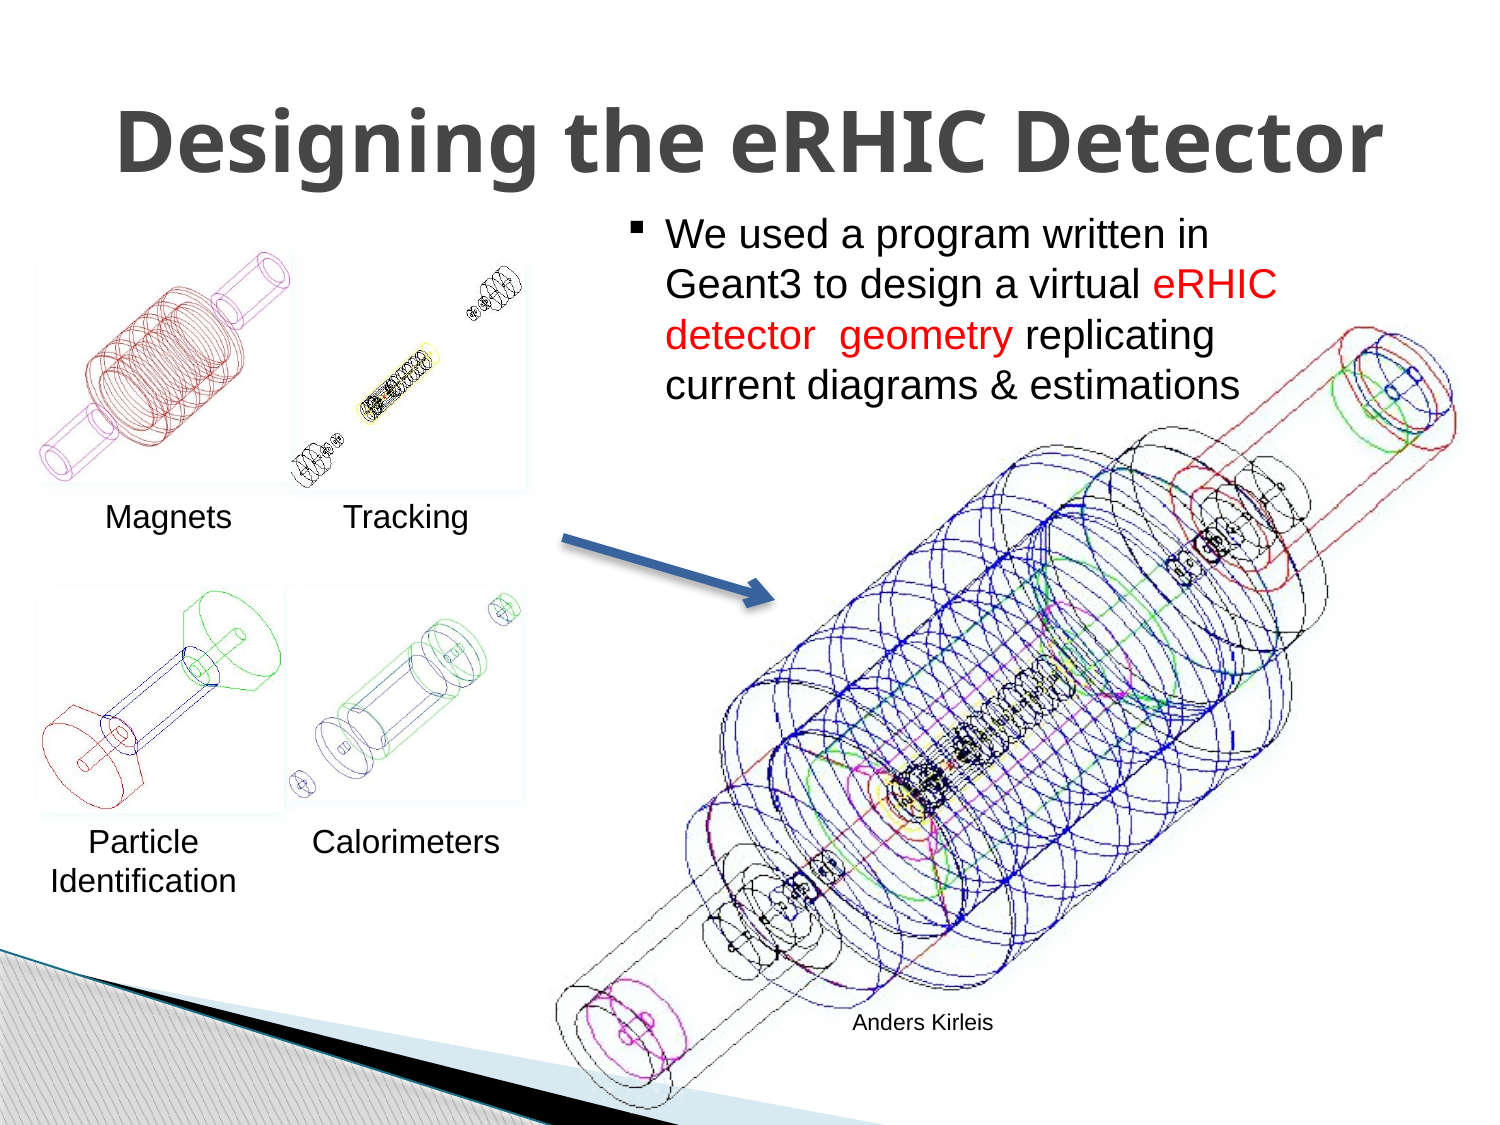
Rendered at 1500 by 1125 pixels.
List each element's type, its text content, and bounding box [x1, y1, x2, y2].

text_box We used a program written in Geant3 to design a virtual eRHIC detector geometry replicating current diagrams & estimations [612, 199, 1300, 299]
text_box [562, 537, 776, 601]
title Designing the eRHIC Detector [75, 45, 1425, 233]
picture [549, 299, 1460, 1125]
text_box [24, 249, 526, 909]
